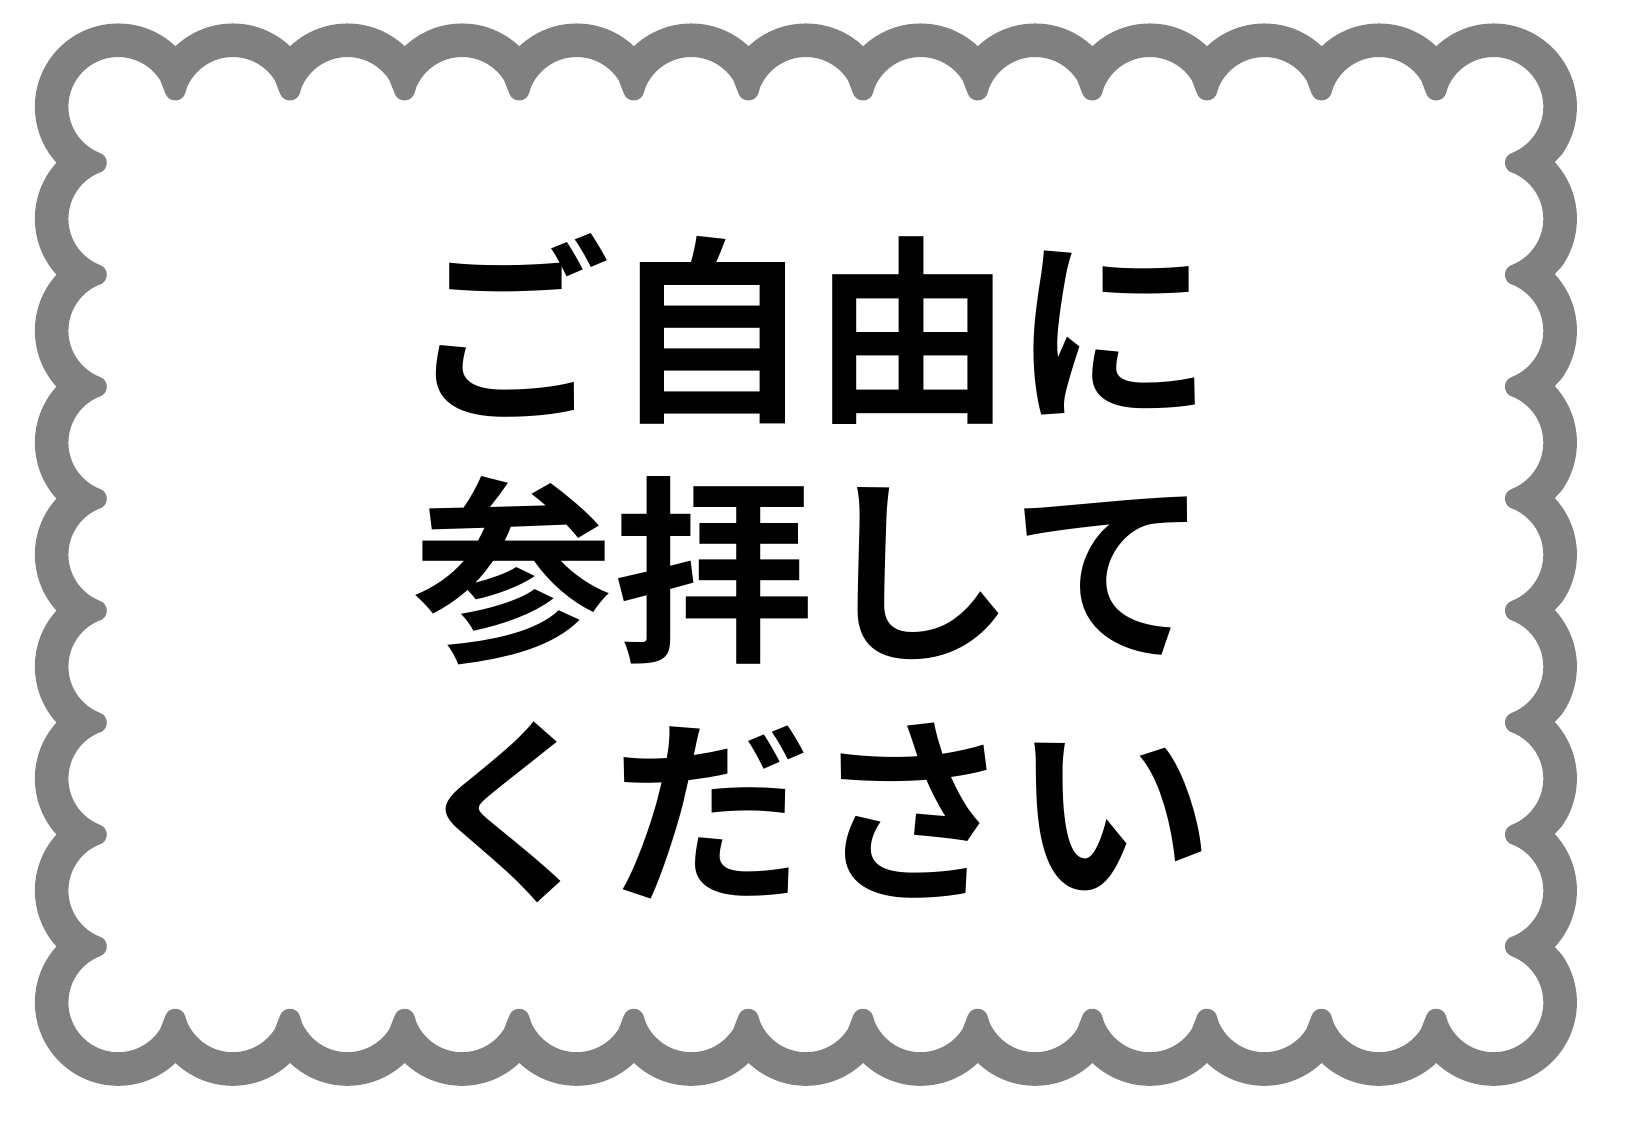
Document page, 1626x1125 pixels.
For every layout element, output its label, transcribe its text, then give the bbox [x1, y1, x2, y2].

text_box [43, 31, 1569, 198]
text_box [43, 934, 1569, 1078]
text_box ご自由に 参拝して ください [0, 198, 1625, 934]
